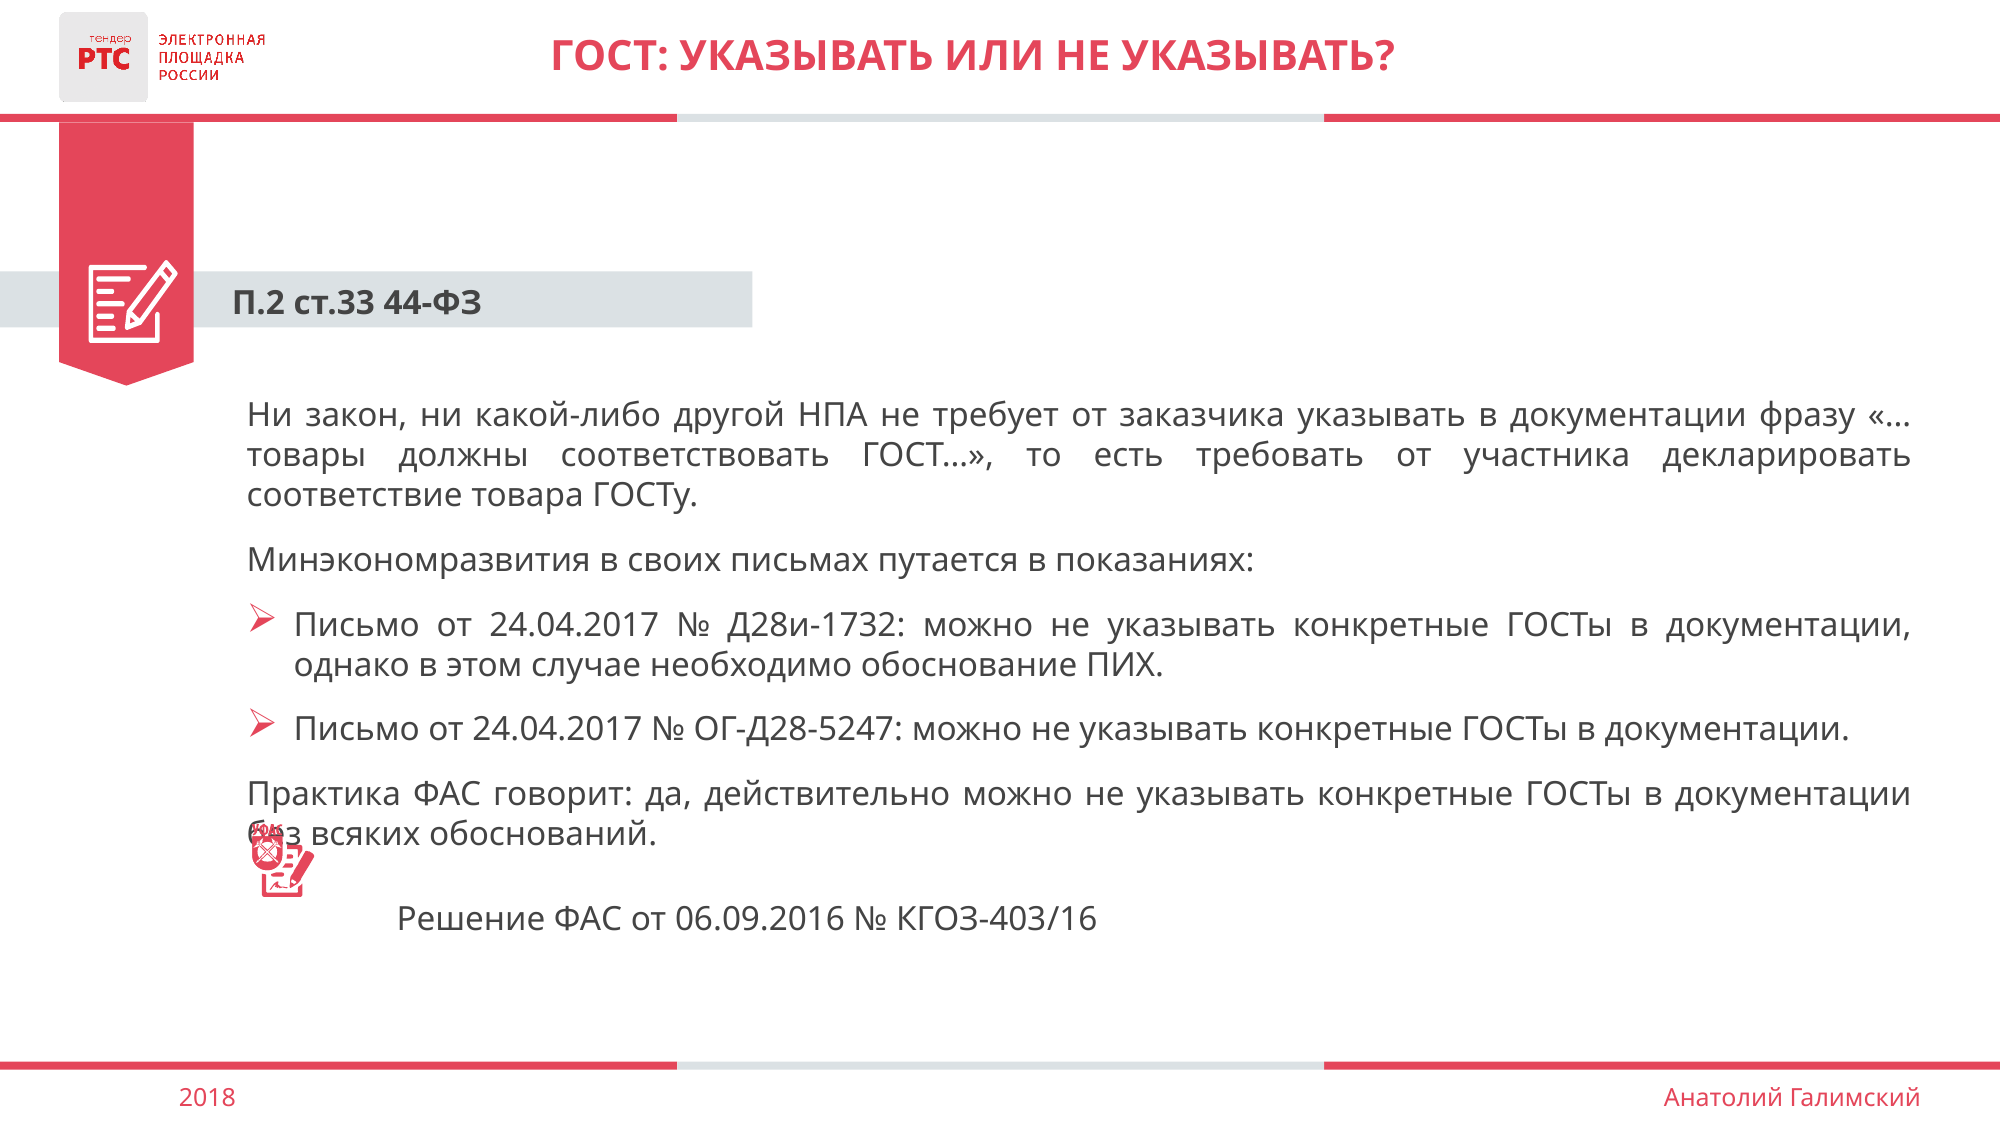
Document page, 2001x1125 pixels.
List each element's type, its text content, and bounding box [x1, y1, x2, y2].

picture [59, 12, 265, 102]
text_box Анатолий Галимский [1584, 1073, 2000, 1119]
text_box 2018 [0, 1073, 415, 1119]
picture [251, 823, 315, 897]
text_box П.2 ст.33 44-ФЗ [231, 281, 960, 322]
text_box [0, 270, 58, 328]
text_box Ни закон, ни какой-либо другой НПА не требует от заказчика указывать в документации фразу «…товары должны соответствовать ГОСТ…», то есть требовать от участника декларировать соответствие товара ГОСТу. Минэкономразвития в своих письмах путается в показаниях: Письмо от 24.04.2017 № Д28и-1732: можно не указывать конкретные ГОСТы в документации, однако в этом случае необходимо обоснование ПИХ. Письмо от 24.04.2017 № ОГ-Д28-5247: можно не указывать конкретные ГОСТы в документации. Практика ФАС говорит: да, действительно можно не указывать конкретные ГОСТы в документации без всяких обоснований. Решение ФАС от 06.09.2016 № КГОЗ-403/16 [231, 385, 1929, 945]
text_box [195, 270, 753, 328]
title Гост: указывать или не указывать? [294, 0, 1652, 114]
text_box [58, 121, 195, 387]
text_box [124, 260, 178, 330]
text_box [88, 264, 160, 343]
